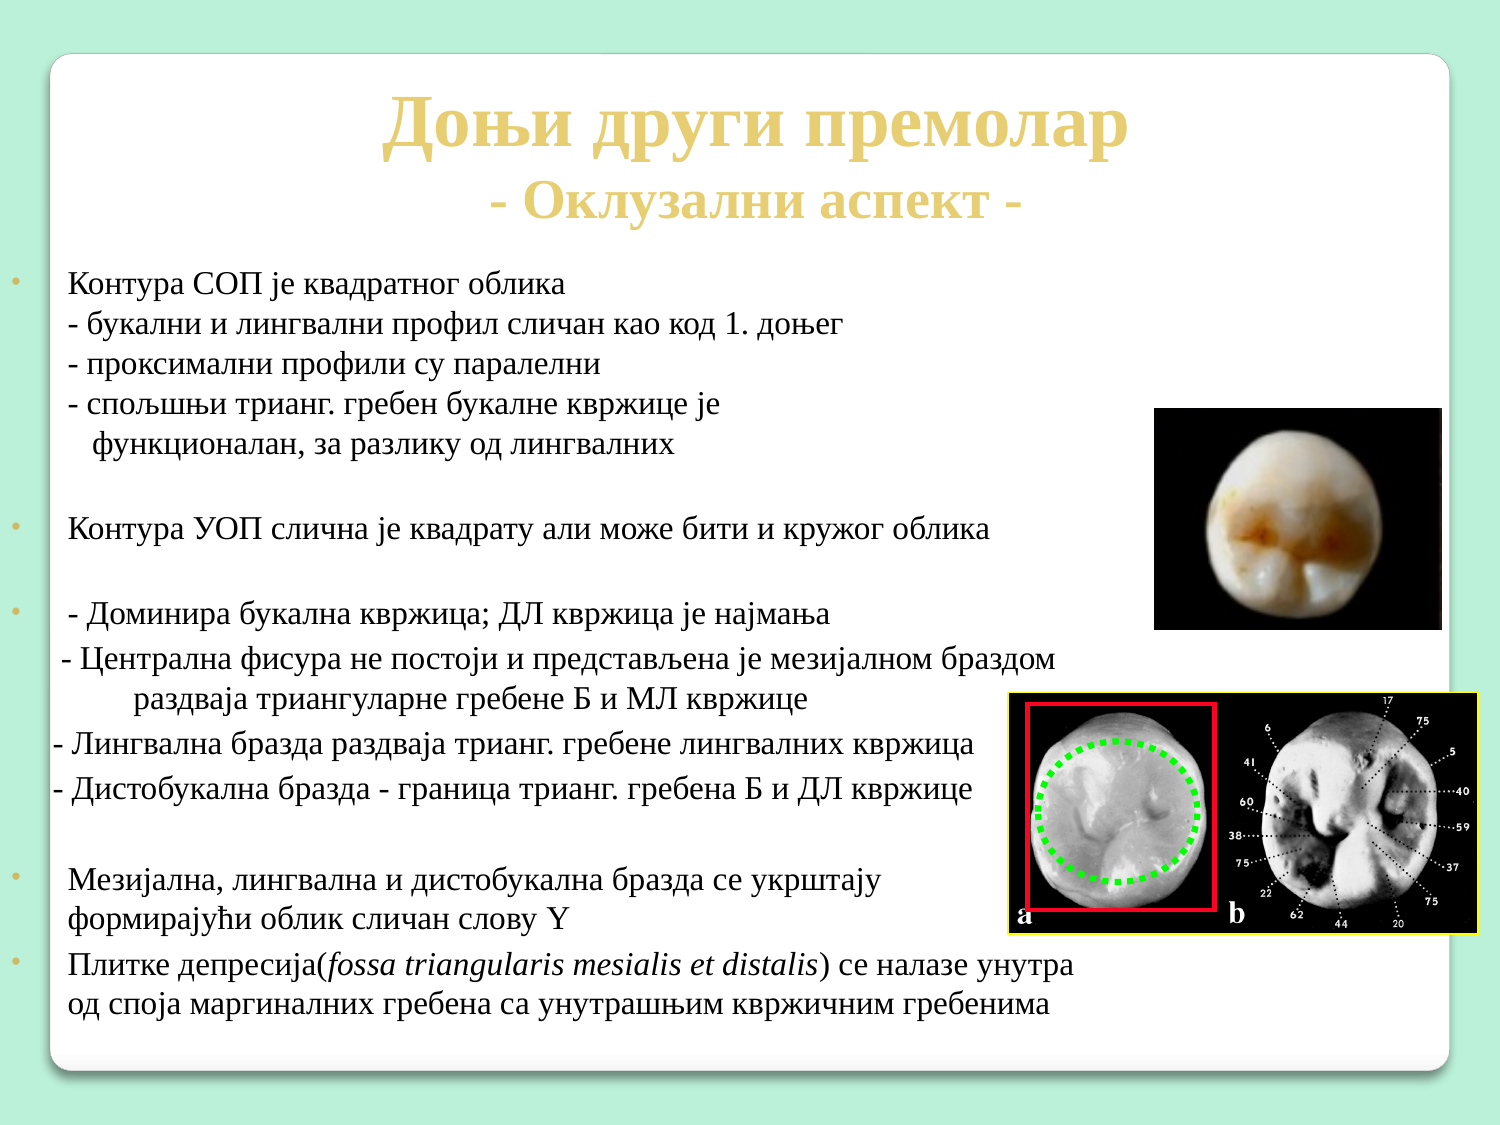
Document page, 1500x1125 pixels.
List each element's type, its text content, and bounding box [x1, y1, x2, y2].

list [1154, 408, 1442, 631]
picture [1008, 693, 1478, 934]
text_box Доњи други премолар - Оклузални аспект - [277, 66, 1236, 212]
list Контура СОП је квадратног облика - букални и лингвални профил сличан као код 1. доњег - проксимални профили су паралелни - спољшњи трианг. гребен букалне квржице је функционалан, за разлику од лингвалних Контура УОП слична је квадрату али може бити и кружог облика - Доминира букална квржица; ДЛ квржица је најмања - Централна фисура не постоји и представљена је мезијалном браздом раздваја триангуларне гребене Б и МЛ квржице - Лингвална бразда раздваја трианг. гребене лингвалних квржица - Дистобукална бразда - граница трианг. гребена Б и ДЛ квржице Мезијална, лингвална и дистобукална бразда се укрштају формирајући облик сличан слову Y Плитке депресија(fossa triangularis mesialis et distalis) се налазе унутра од споја маргиналних гребена са унутрашњим квржичним гребенима [0, 255, 1117, 1060]
